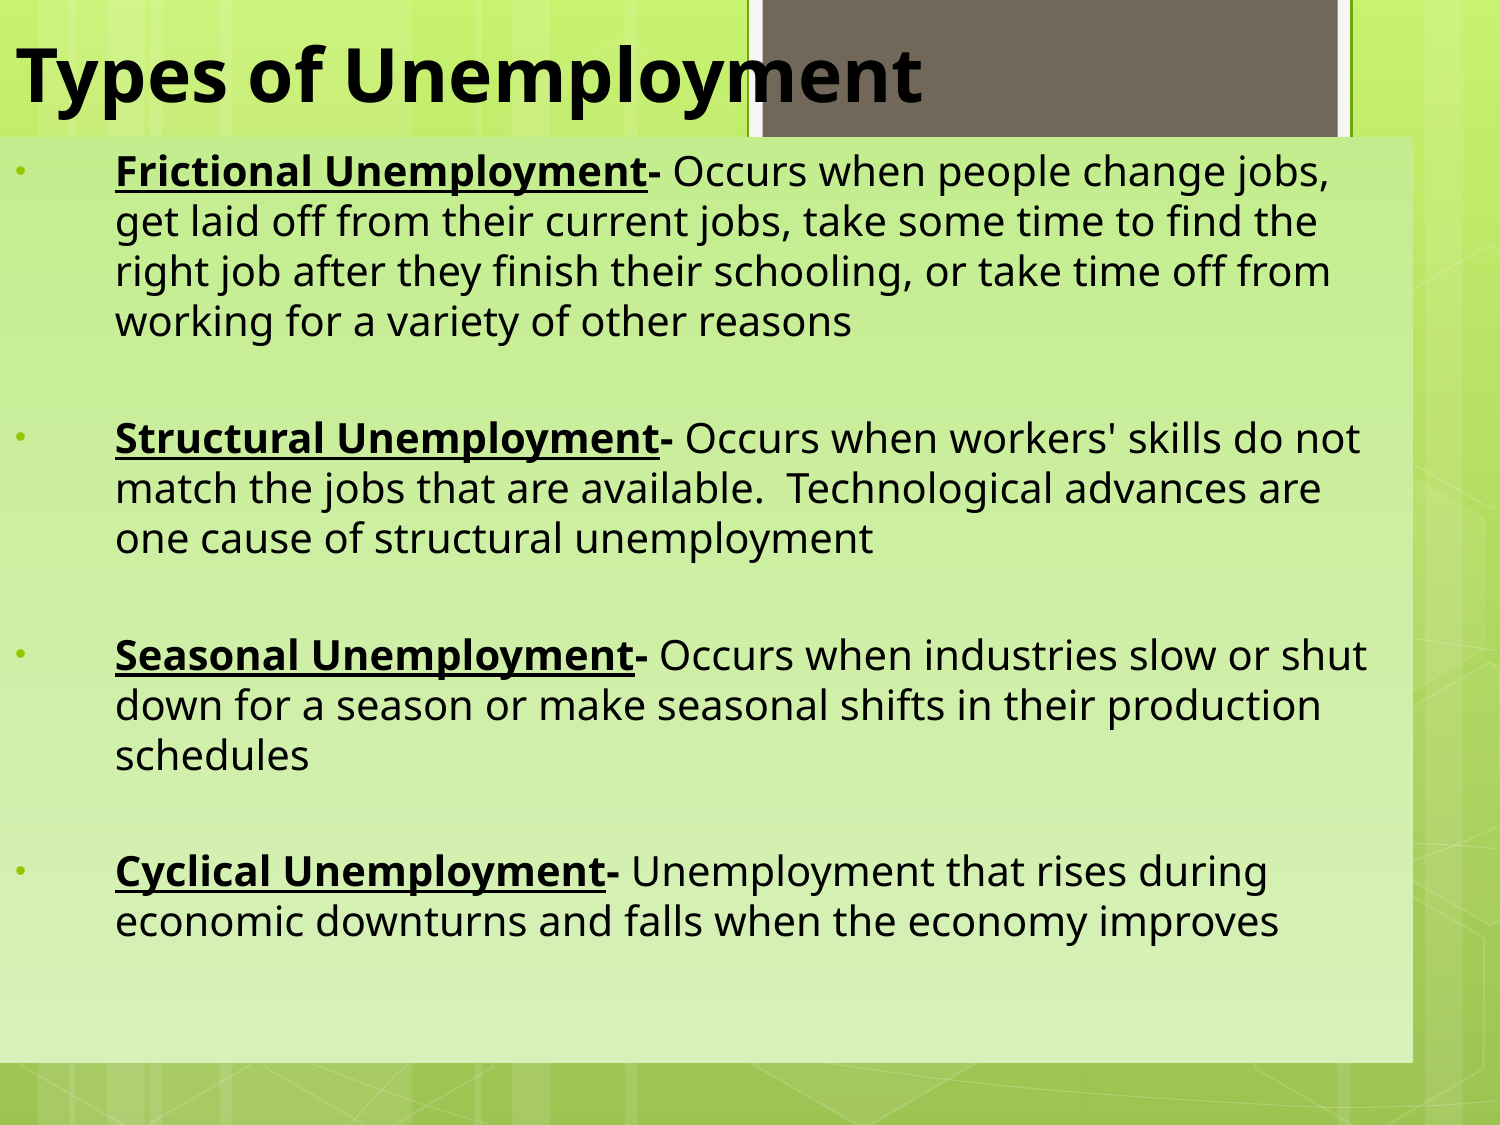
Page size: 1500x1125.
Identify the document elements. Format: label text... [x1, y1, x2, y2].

subtitle Frictional Unemployment- Occurs when people change jobs, get laid off from their current jobs, take some time to find the right job after they finish their schooling, or take time off from working for a variety of other reasons Structural Unemployment- Occurs when workers' skills do not match the jobs that are available. Technological advances are one cause of structural unemployment Seasonal Unemployment- Occurs when industries slow or shut down for a season or make seasonal shifts in their production schedules Cyclical Unemployment- Unemployment that rises during economic downturns and falls when the economy improves [0, 137, 1413, 1063]
title Types of Unemployment [0, 0, 1275, 125]
